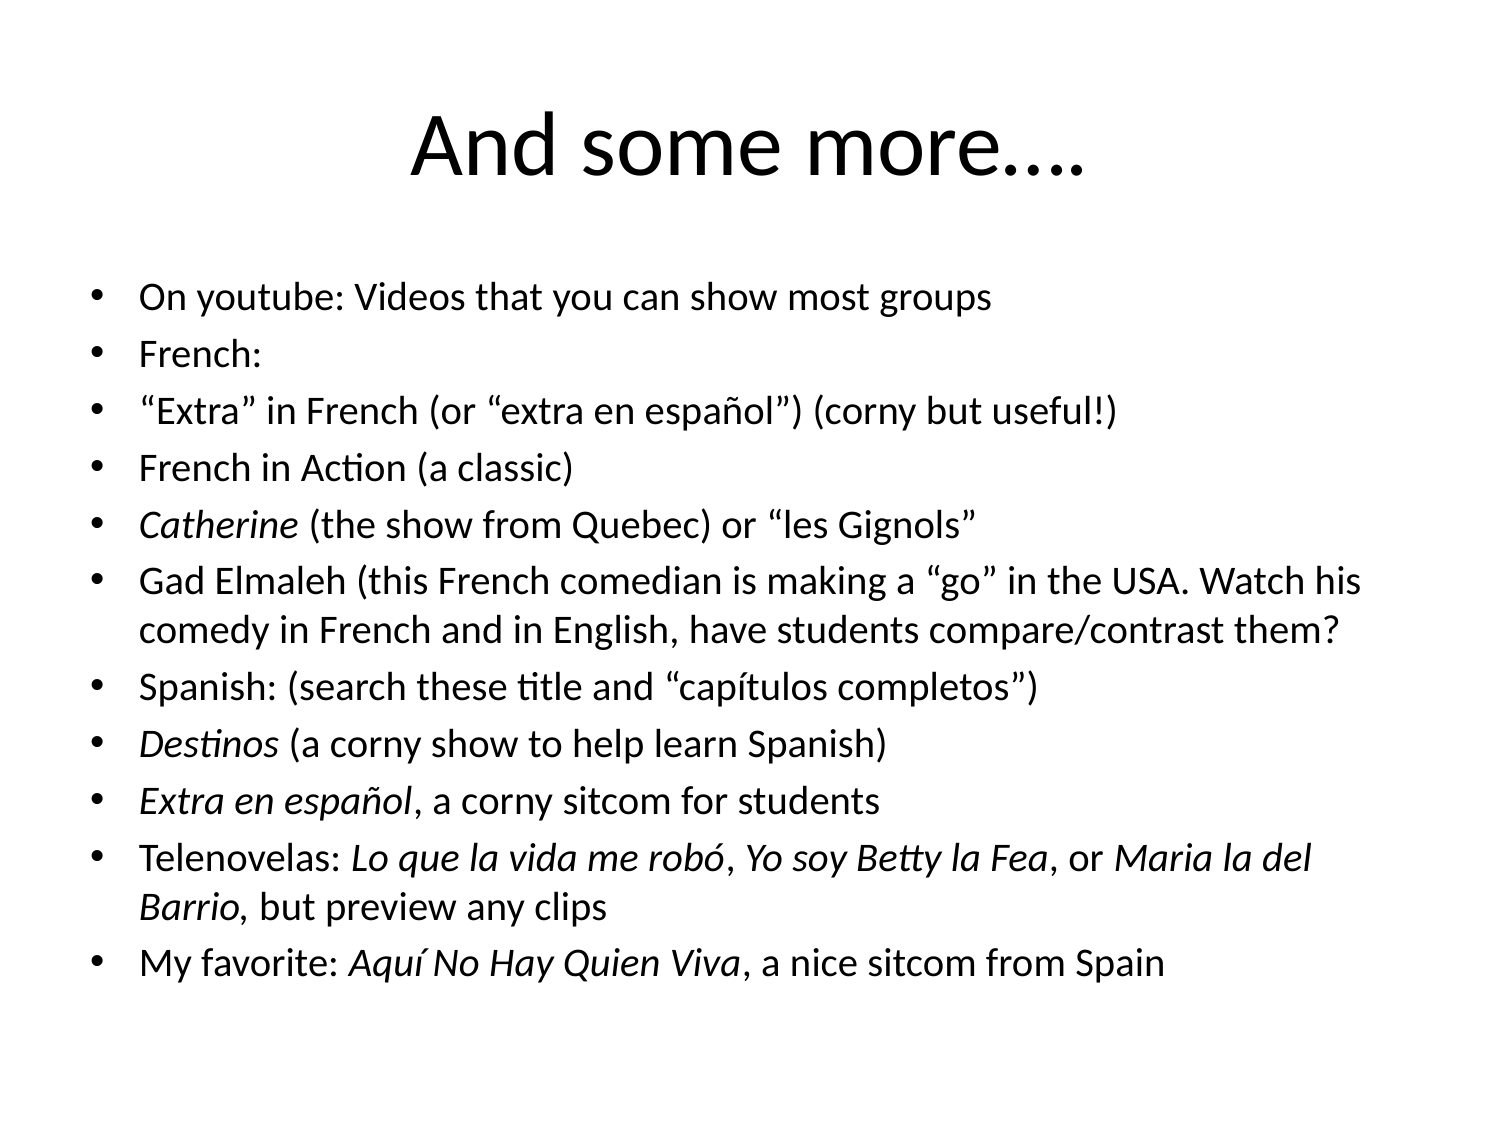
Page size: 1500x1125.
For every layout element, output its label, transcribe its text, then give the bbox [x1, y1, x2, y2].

title And some more…. [75, 45, 1425, 233]
list On youtube: Videos that you can show most groups French: “Extra” in French (or “extra en español”) (corny but useful!) French in Action (a classic) Catherine (the show from Quebec) or “les Gignols” Gad Elmaleh (this French comedian is making a “go” in the USA. Watch his comedy in French and in English, have students compare/contrast them? Spanish: (search these title and “capítulos completos”) Destinos (a corny show to help learn Spanish) Extra en español, a corny sitcom for students Telenovelas: Lo que la vida me robó, Yo soy Betty la Fea, or Maria la del Barrio, but preview any clips My favorite: Aquí No Hay Quien Viva, a nice sitcom from Spain [75, 262, 1425, 1005]
